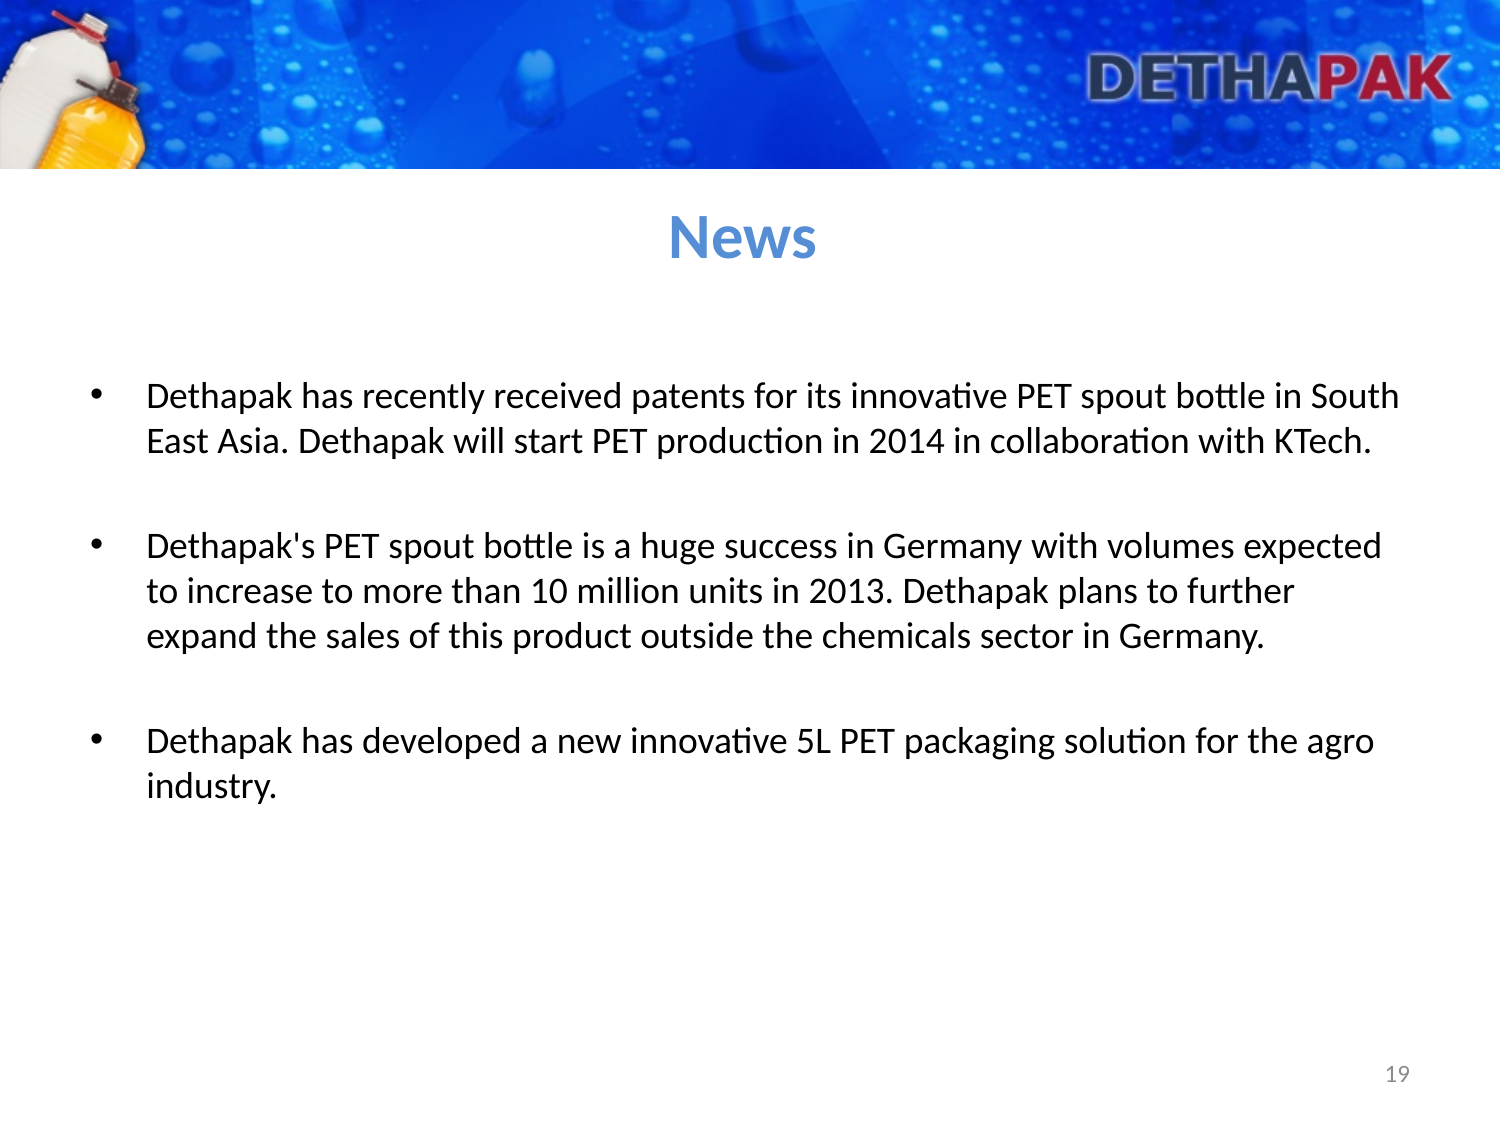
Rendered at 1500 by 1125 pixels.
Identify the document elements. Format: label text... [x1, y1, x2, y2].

slide_number 19 [1074, 1042, 1425, 1103]
title News [75, 186, 1425, 316]
picture [0, 0, 1500, 169]
list Dethapak has recently received patents for its innovative PET spout bottle in South East Asia. Dethapak will start PET production in 2014 in collaboration with KTech. Dethapak's PET spout bottle is a huge success in Germany with volumes expected to increase to more than 10 million units in 2013. Dethapak plans to further expand the sales of this product outside the chemicals sector in Germany. Dethapak has developed a new innovative 5L PET packaging solution for the agro industry. [75, 316, 1425, 1059]
